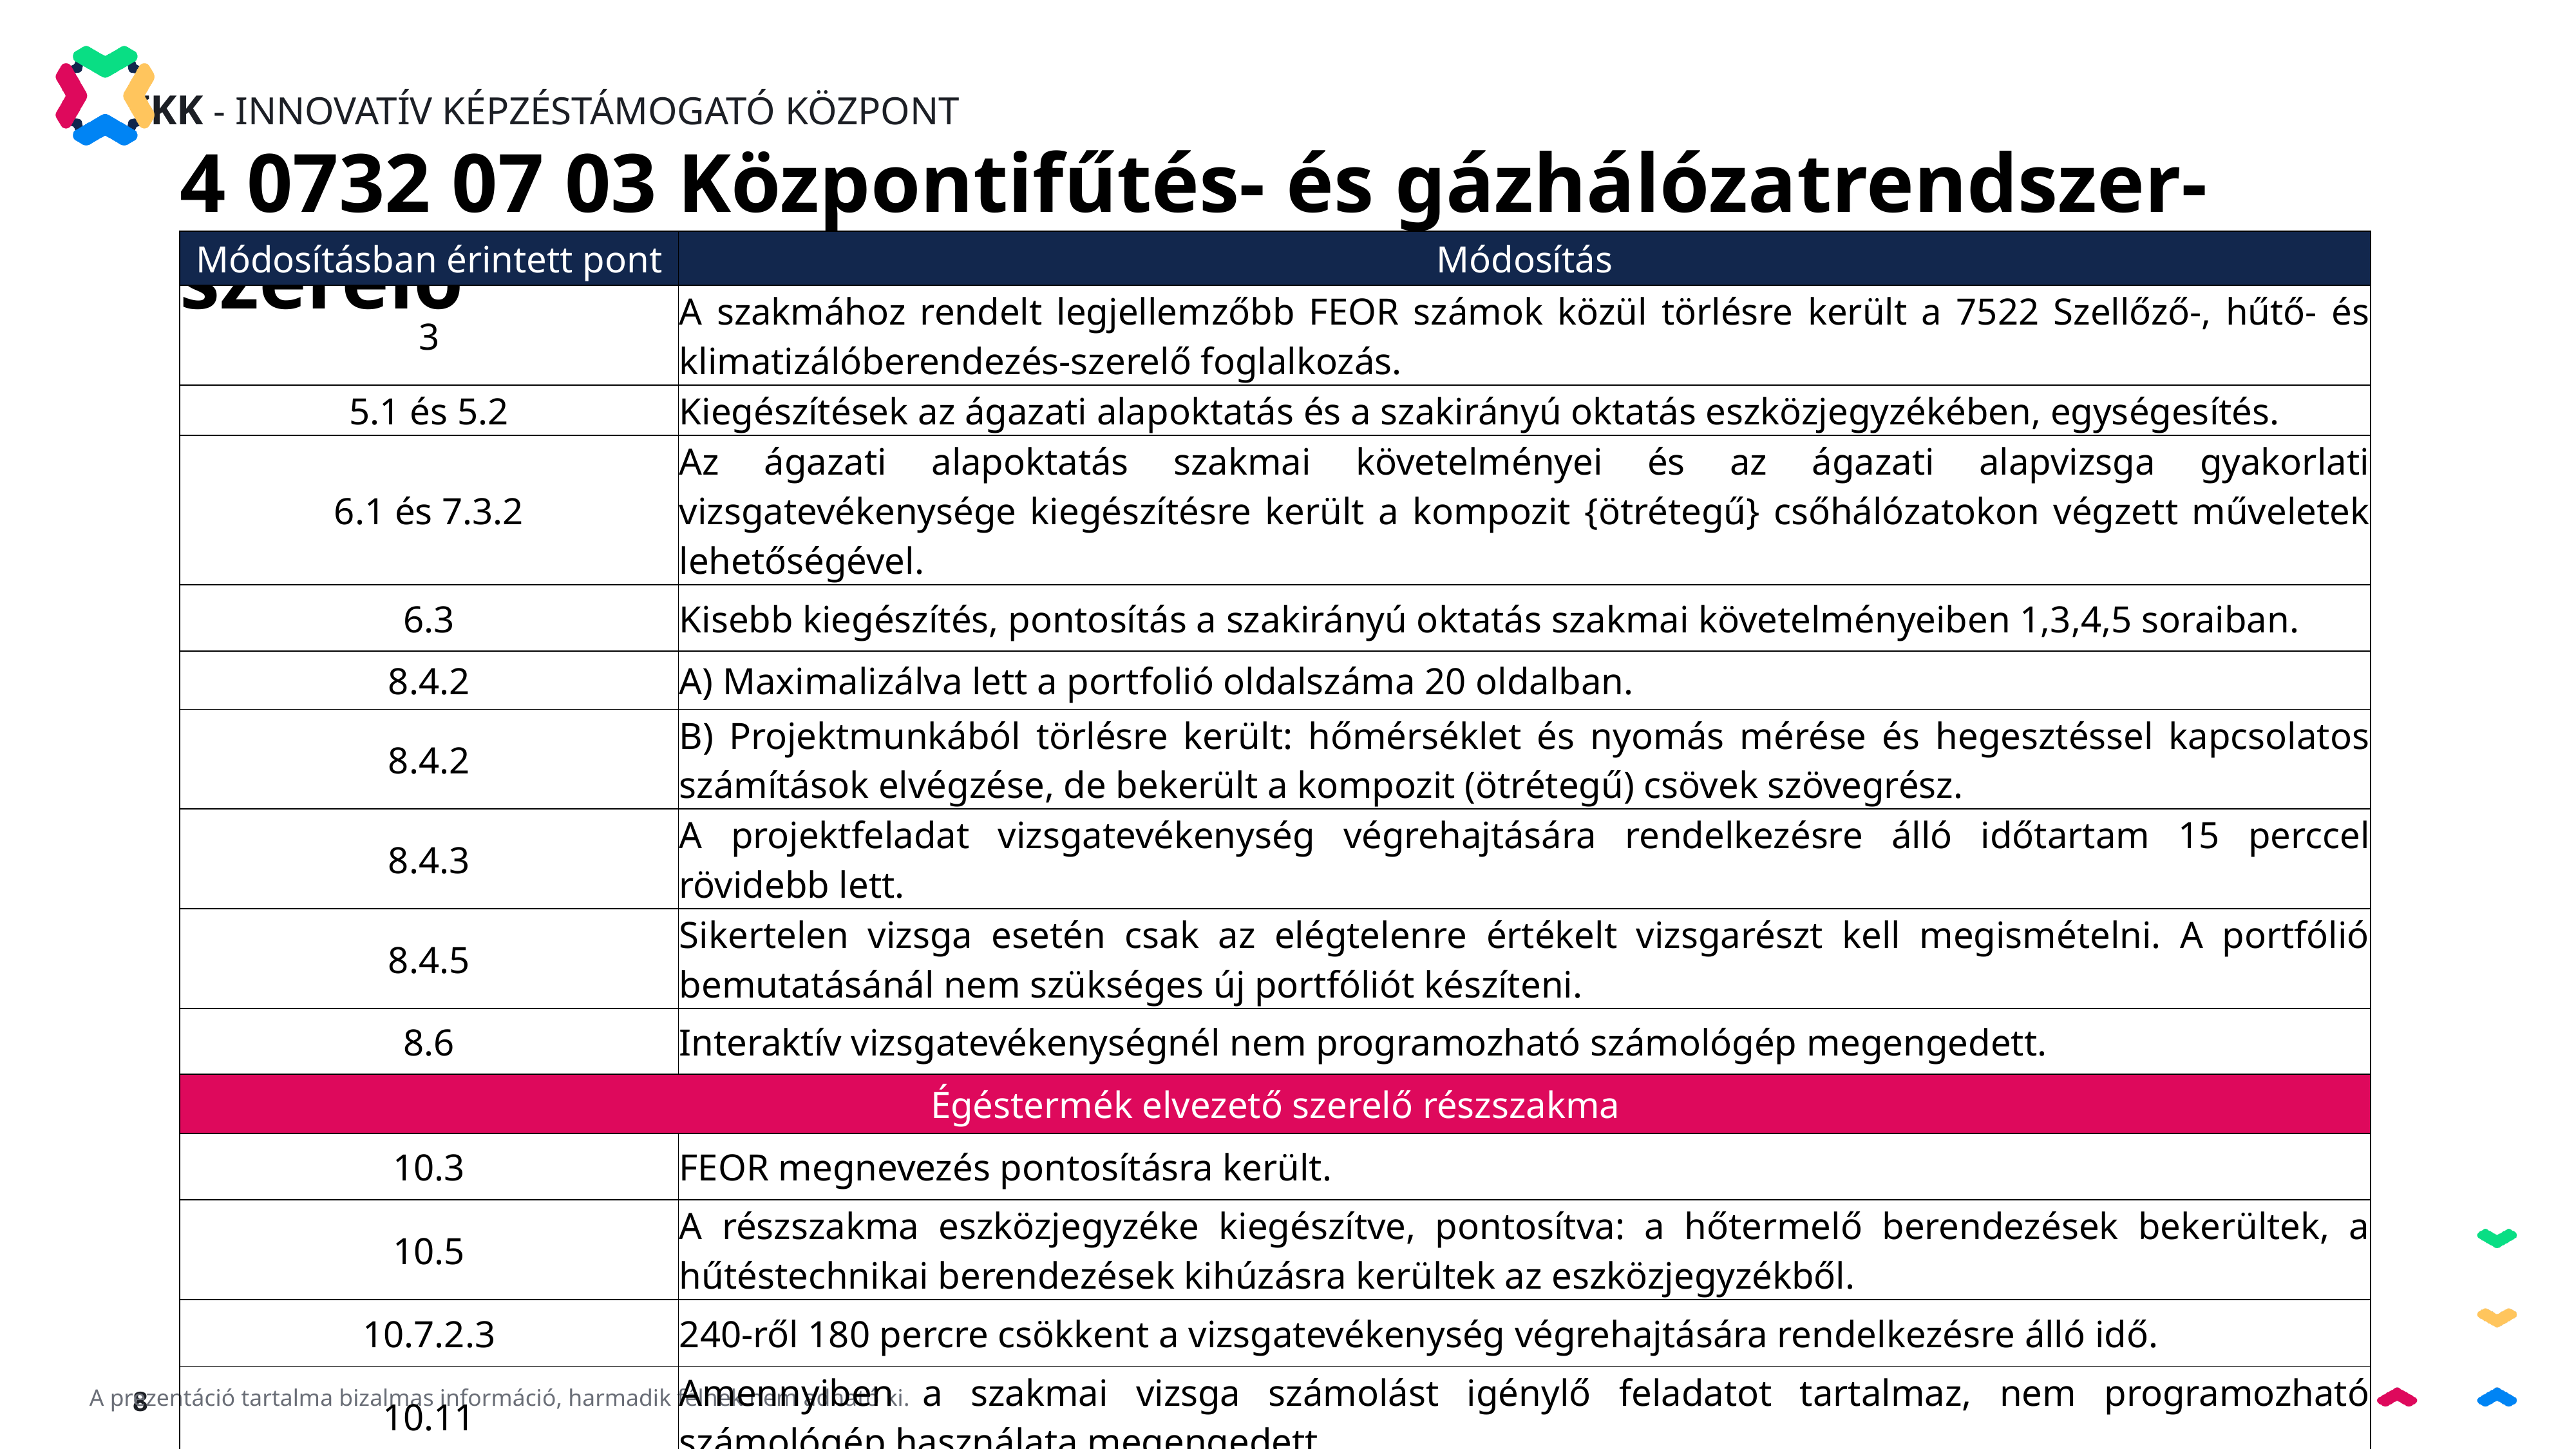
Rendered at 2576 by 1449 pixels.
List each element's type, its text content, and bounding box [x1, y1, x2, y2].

table_cell Interaktív vizsgatevékenységnél nem programozható számológép megengedett. [679, 1009, 2370, 1074]
table_cell 6.3 [180, 585, 678, 650]
table_cell Kiegészítések az ágazati alapoktatás és a szakirányú oktatás eszközjegyzékében, egységesítés. [679, 386, 2370, 435]
table_cell 8.4.5 [180, 909, 678, 1008]
table_cell 8.4.2 [180, 710, 678, 808]
table_cell 8.4.3 [180, 810, 678, 908]
table_cell 240-ről 180 percre csökkent a vizsgatevékenység végrehajtására rendelkezésre álló idő. [679, 1300, 2370, 1366]
table_cell 10.11 [180, 1367, 678, 1449]
picture [55, 46, 155, 146]
list 4 0732 07 03 Központifűtés- és gázhálózatrendszer-szerelő [180, 131, 2340, 209]
table_cell 10.3 [180, 1134, 678, 1199]
table_cell 8.6 [180, 1009, 678, 1074]
table_cell A) Maximalizálva lett a portfolió oldalszáma 20 oldalban. [679, 652, 2370, 709]
table_cell 3 [180, 286, 678, 384]
table_cell FEOR megnevezés pontosításra került. [679, 1134, 2370, 1199]
table_header Módosításban érintett pont [180, 232, 678, 285]
table_cell 6.1 és 7.3.2 [180, 436, 678, 584]
table_cell 8.4.2 [180, 652, 678, 709]
table_cell 10.5 [180, 1200, 678, 1299]
table_cell B) Projektmunkából törlésre került: hőmérséklet és nyomás mérése és hegesztéssel kapcsolatos számítások elvégzése, de bekerült a kompozit (ötrétegű) csövek szövegrész. [679, 710, 2370, 808]
table_cell A szakmához rendelt legjellemzőbb FEOR számok közül törlésre került a 7522 Szellőző-, hűtő- és klimatizálóberendezés-szerelő foglalkozás. [679, 286, 2370, 384]
table_cell Sikertelen vizsga esetén csak az elégtelenre értékelt vizsgarészt kell megismételni. A portfólió bemutatásánál nem szükséges új portfóliót készíteni. [679, 909, 2370, 1008]
table_cell Amennyiben a szakmai vizsga számolást igénylő feladatot tartalmaz, nem programozható számológép használata megengedett. [679, 1367, 2370, 1449]
table_cell Égéstermék elvezető szerelő részszakma [180, 1075, 2370, 1133]
table_cell 10.7.2.3 [180, 1300, 678, 1366]
table_cell A projektfeladat vizsgatevékenység végrehajtására rendelkezésre álló időtartam 15 perccel rövidebb lett. [679, 810, 2370, 908]
table_header Módosítás [679, 232, 2370, 285]
picture [2377, 1229, 2517, 1406]
table_cell 5.1 és 5.2 [180, 386, 678, 435]
table_cell A részszakma eszközjegyzéke kiegészítve, pontosítva: a hőtermelő berendezések bekerültek, a hűtéstechnikai berendezések kihúzásra kerültek az eszközjegyzékből. [679, 1200, 2370, 1299]
table_cell Kisebb kiegészítés, pontosítás a szakirányú oktatás szakmai követelményeiben 1,3,4,5 soraiban. [679, 585, 2370, 650]
table_cell Az ágazati alapoktatás szakmai követelményei és az ágazati alapvizsga gyakorlati vizsgatevékenysége kiegészítésre került a kompozit {ötrétegű} csőhálózatokon végzett műveletek lehetőségével. [679, 436, 2370, 584]
